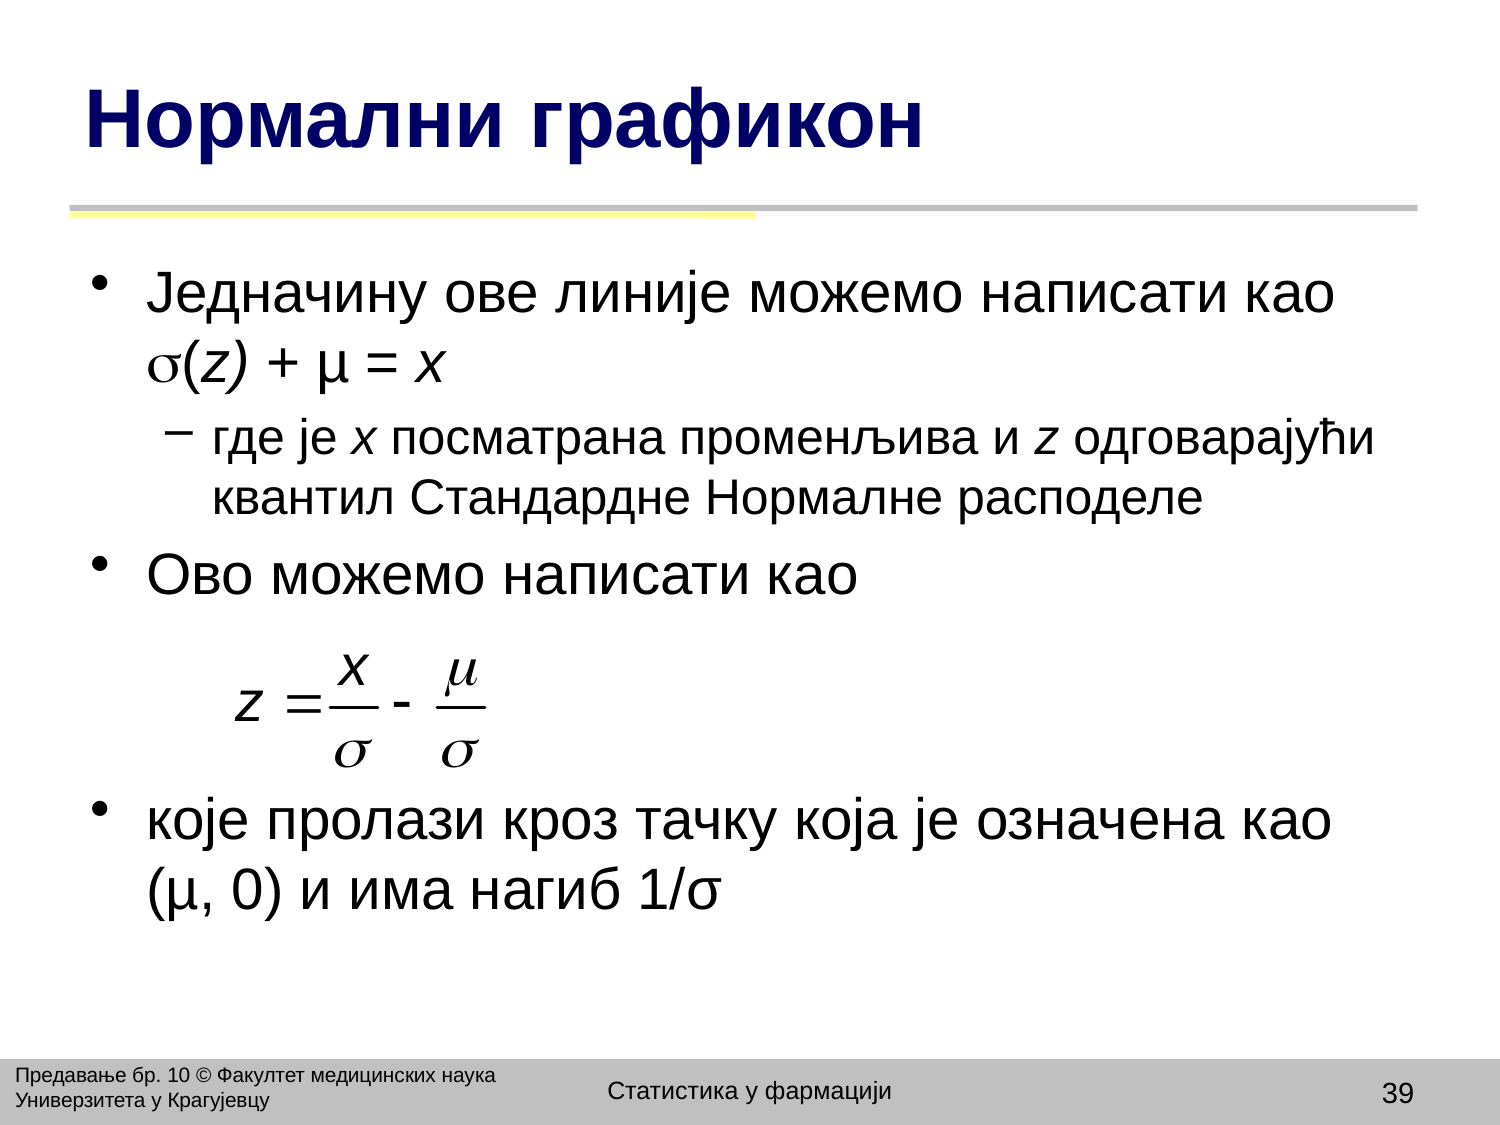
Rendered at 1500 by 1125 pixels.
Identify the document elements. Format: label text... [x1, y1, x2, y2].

slide_number Предавање бр. 10 © Факултет медицинских наука Универзитета у Крагујевцу [0, 1053, 622, 1108]
footer Статистика у фармацији [512, 1066, 988, 1125]
slide_number 39 [1079, 1066, 1430, 1125]
list Jедначину ове линије можемо написати као (z) + µ = x где је x посматрана променљива и z одговарајући квантил Стандардне Нормалне расподеле Ово можемо написати као које пролази кроз тачку која је означена као (µ, 0) и има нагиб 1/σ [74, 535, 1426, 1023]
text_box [224, 623, 497, 780]
title Нормални графикон [69, 19, 1426, 208]
list Jедначину ове линије можемо написати као (z) + µ = x где је x посматрана променљива и z одговарајући квантил Стандардне Нормалне расподеле Ово можемо написати као које пролази кроз тачку која је означена као (µ, 0) и има нагиб 1/σ [74, 246, 1426, 534]
